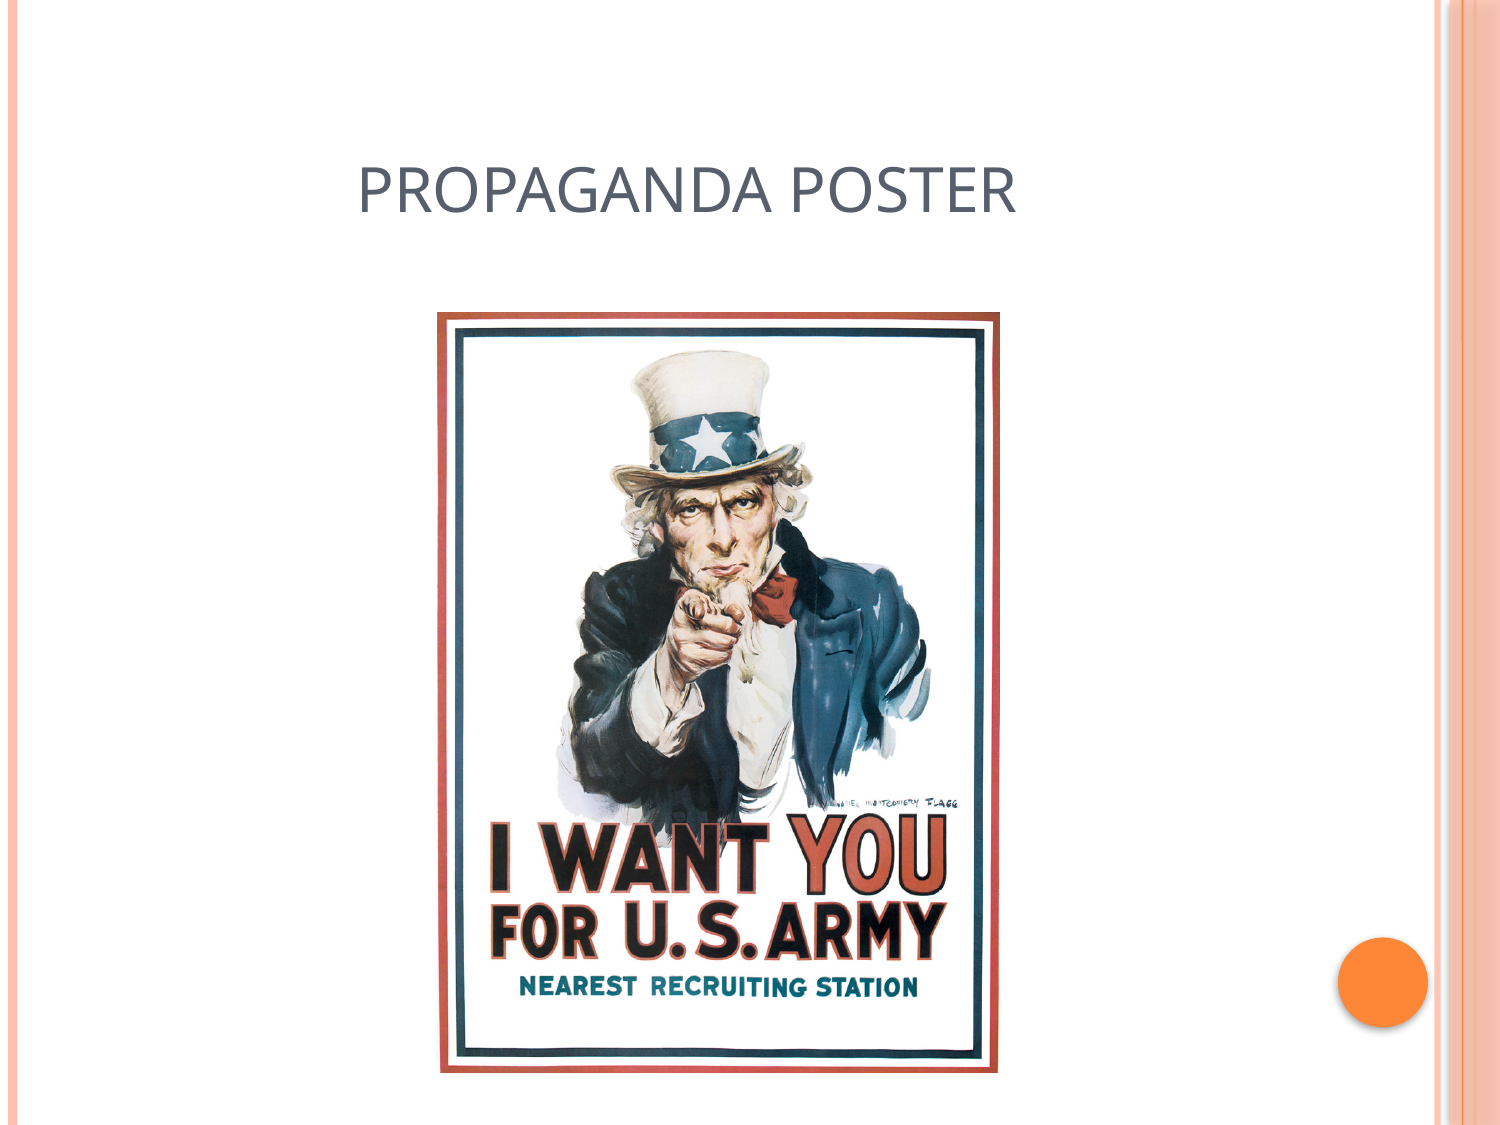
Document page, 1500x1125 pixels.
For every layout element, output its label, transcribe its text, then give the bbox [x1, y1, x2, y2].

title Propaganda Poster [75, 45, 1300, 233]
picture [436, 311, 1001, 1073]
